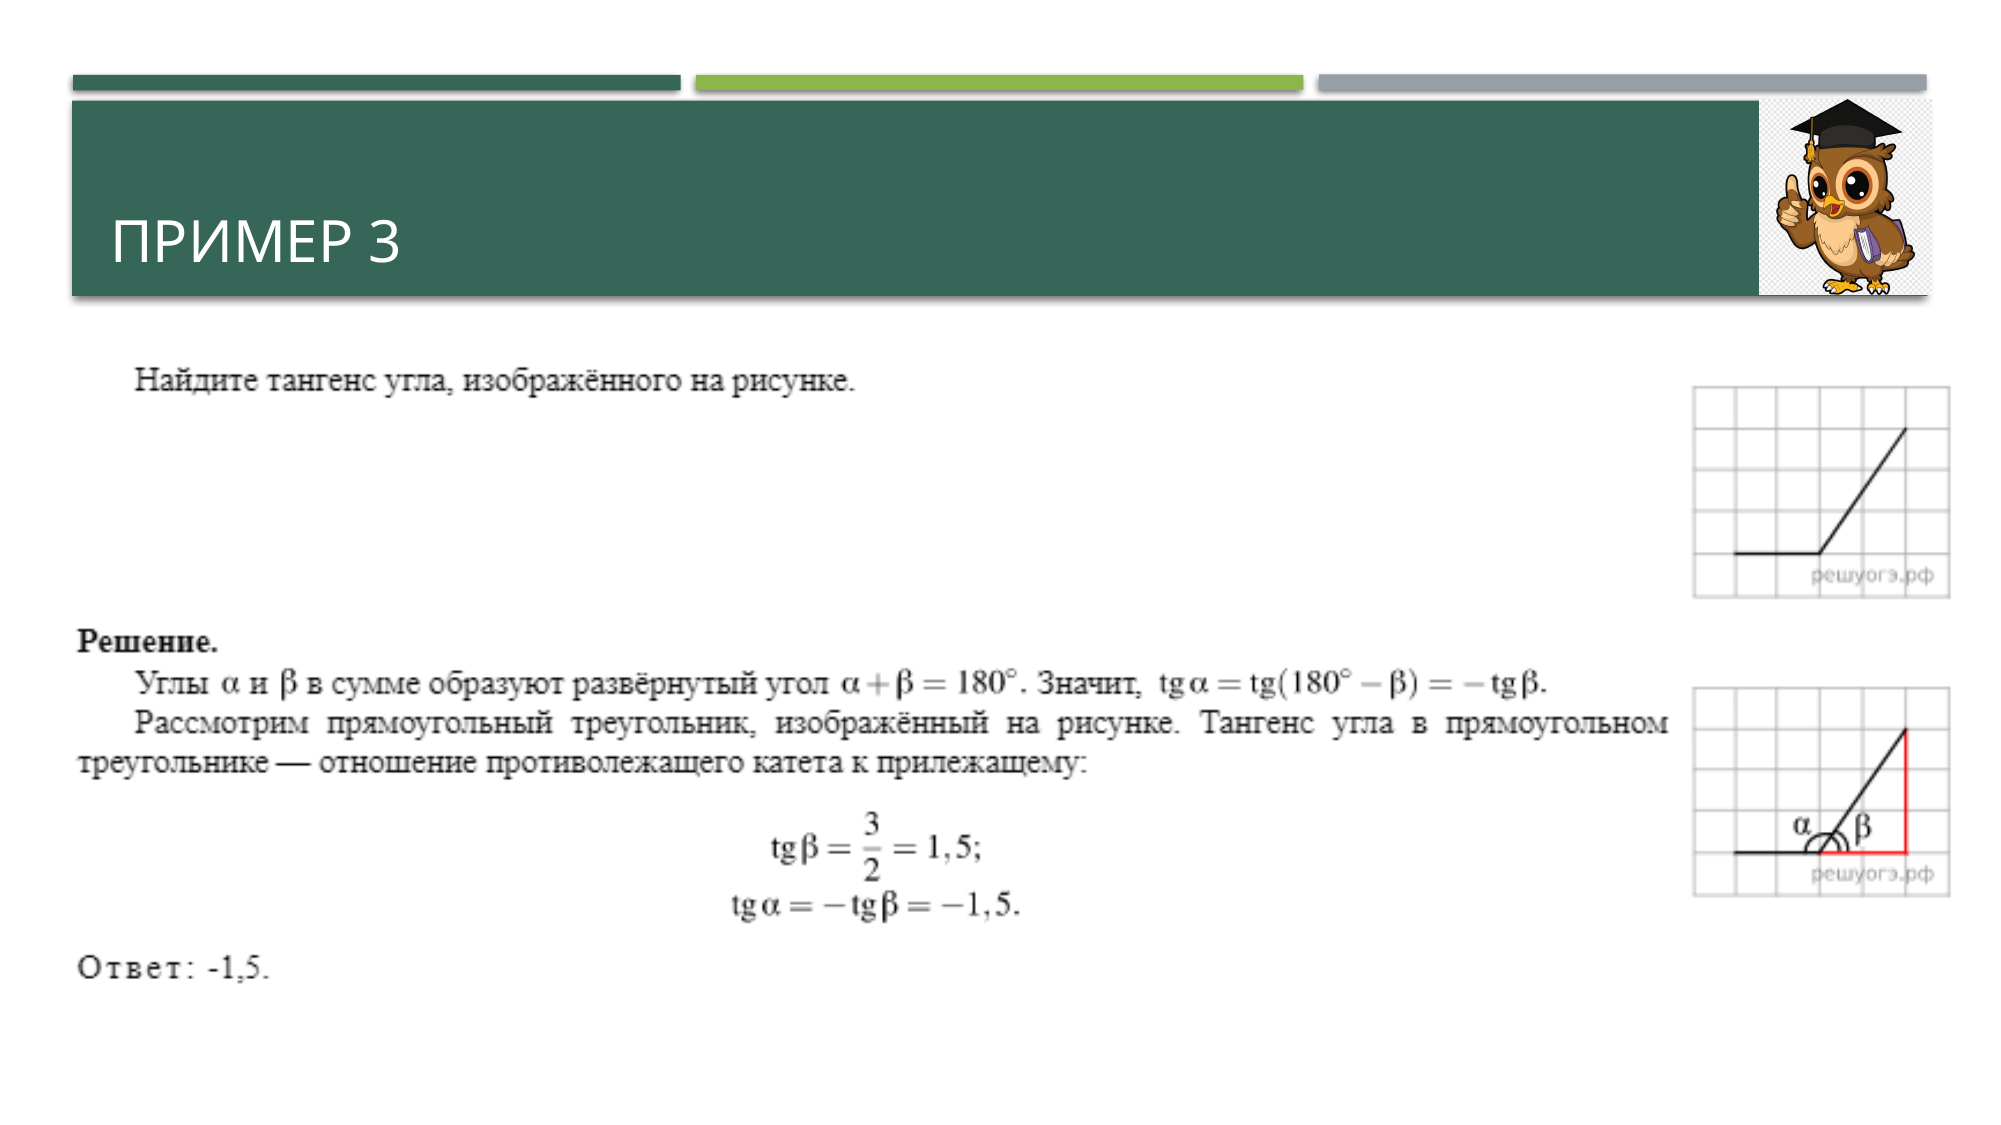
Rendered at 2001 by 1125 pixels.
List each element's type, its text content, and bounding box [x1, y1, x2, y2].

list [72, 358, 1966, 1024]
title Пример 3 [95, 115, 1753, 282]
picture [1759, 99, 1932, 295]
